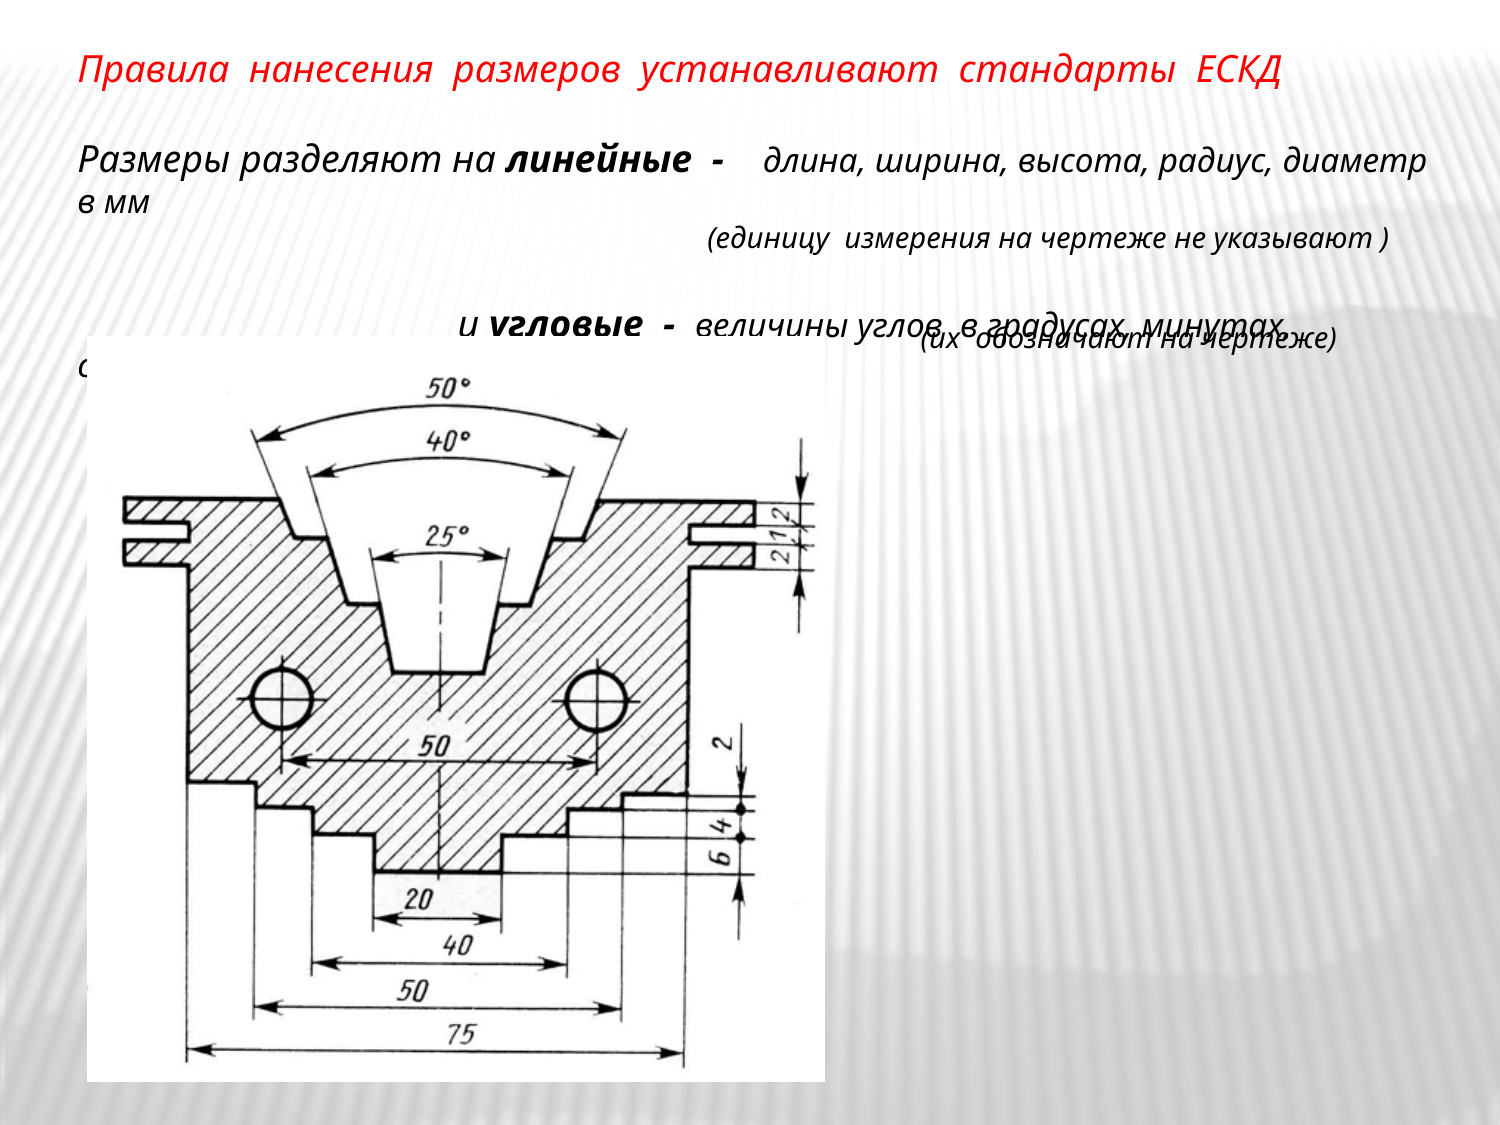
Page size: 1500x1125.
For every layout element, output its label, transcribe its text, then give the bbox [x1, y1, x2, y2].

text_box (их обозначают на чертеже) [860, 312, 1352, 363]
picture [87, 336, 826, 1082]
text_box Правила нанесения размеров устанавливают стандарты ЕСКД Размеры разделяют на линейные - длина, ширина, высота, радиус, диаметр в мм (единицу измерения на чертеже не указывают ) и угловые - величины углов в градусах, минутах, секундах [62, 37, 1450, 472]
